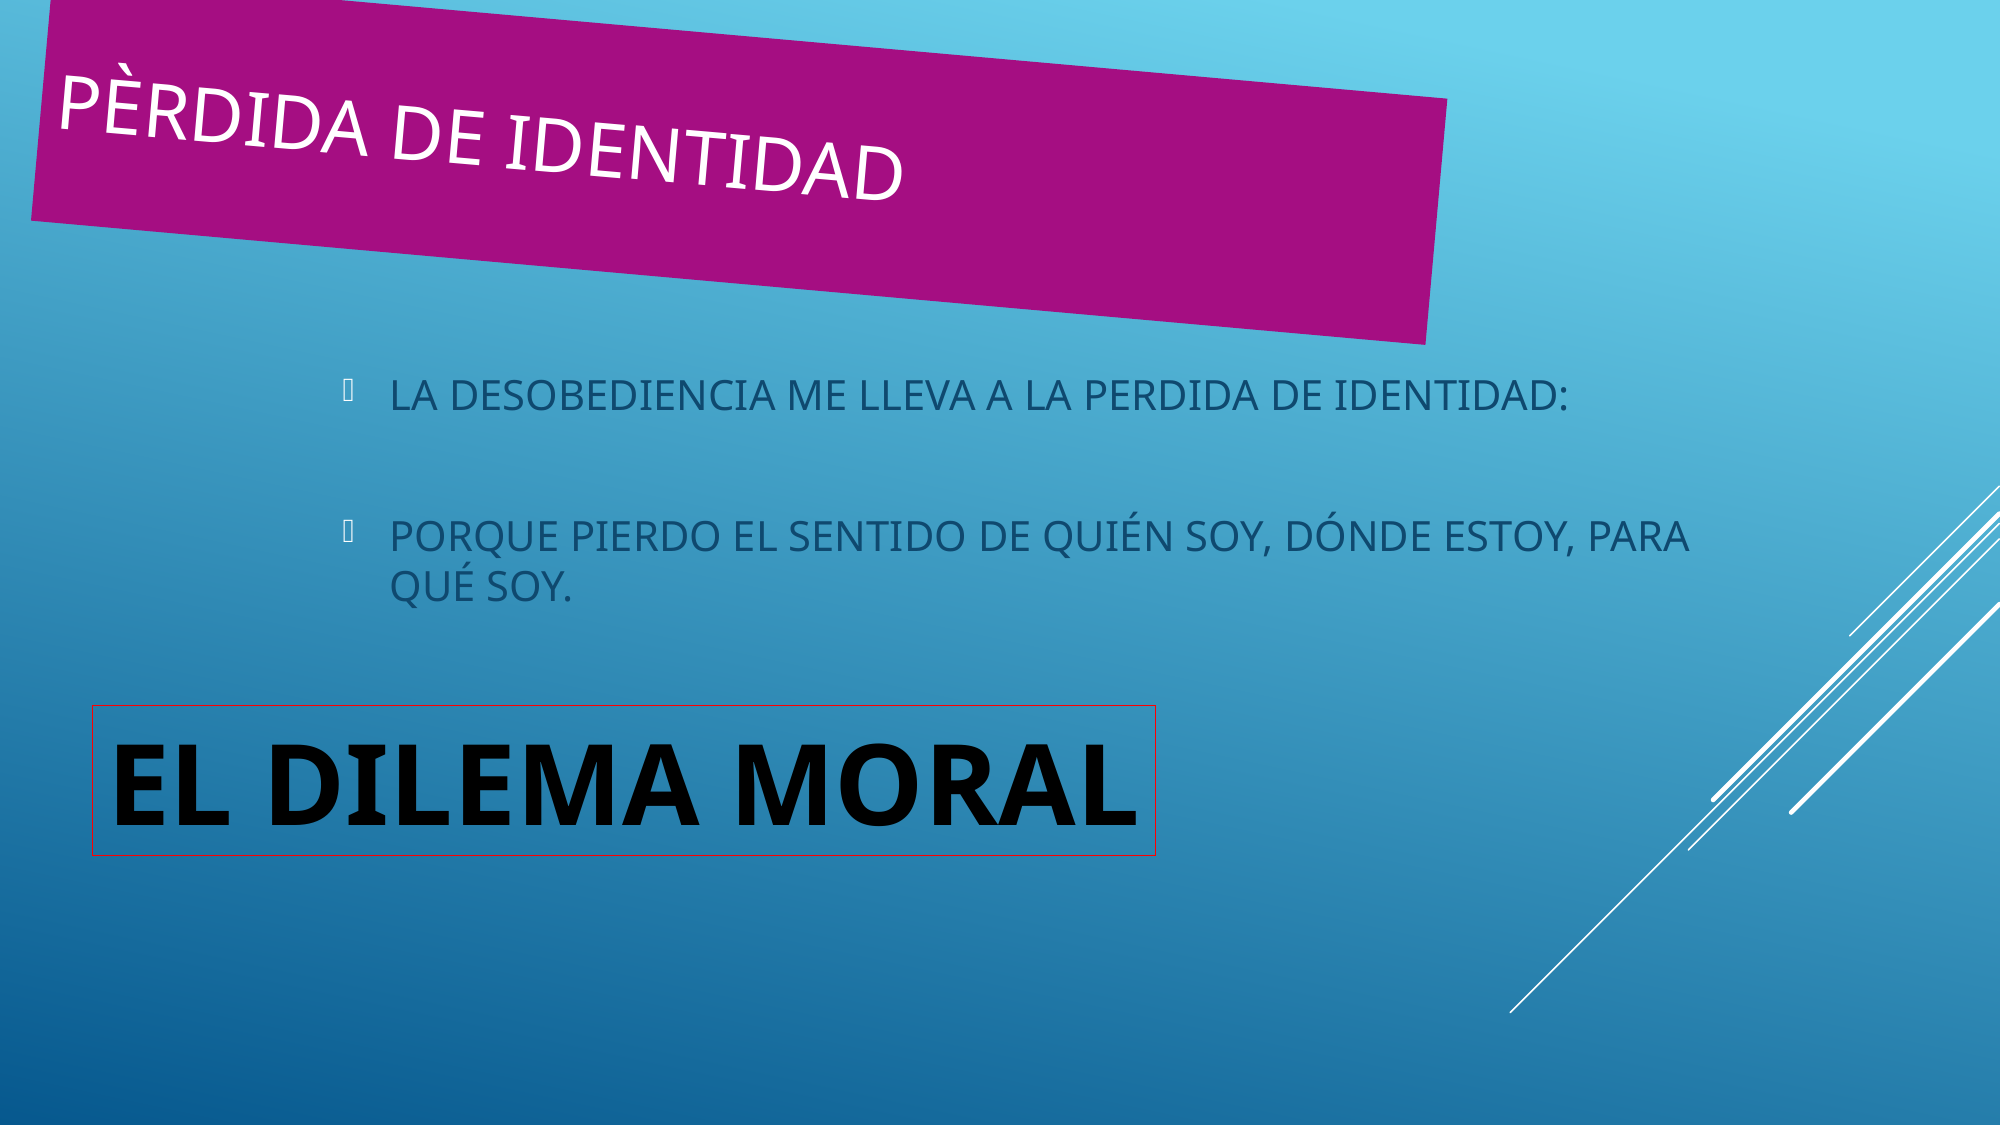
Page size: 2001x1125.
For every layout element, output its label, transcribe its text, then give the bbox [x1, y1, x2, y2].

list LA DESOBEDIENCIA ME LLEVA A LA PERDIDA DE IDENTIDAD: PORQUE PIERDO EL SENTIDO DE QUIÉN SOY, DÓNDE ESTOY, PARA QUÉ SOY. [327, 263, 1728, 857]
title PÈRDIDA DE IDENTIDAD [31, 0, 1448, 263]
text_box EL DILEMA MORAL [92, 705, 1156, 856]
